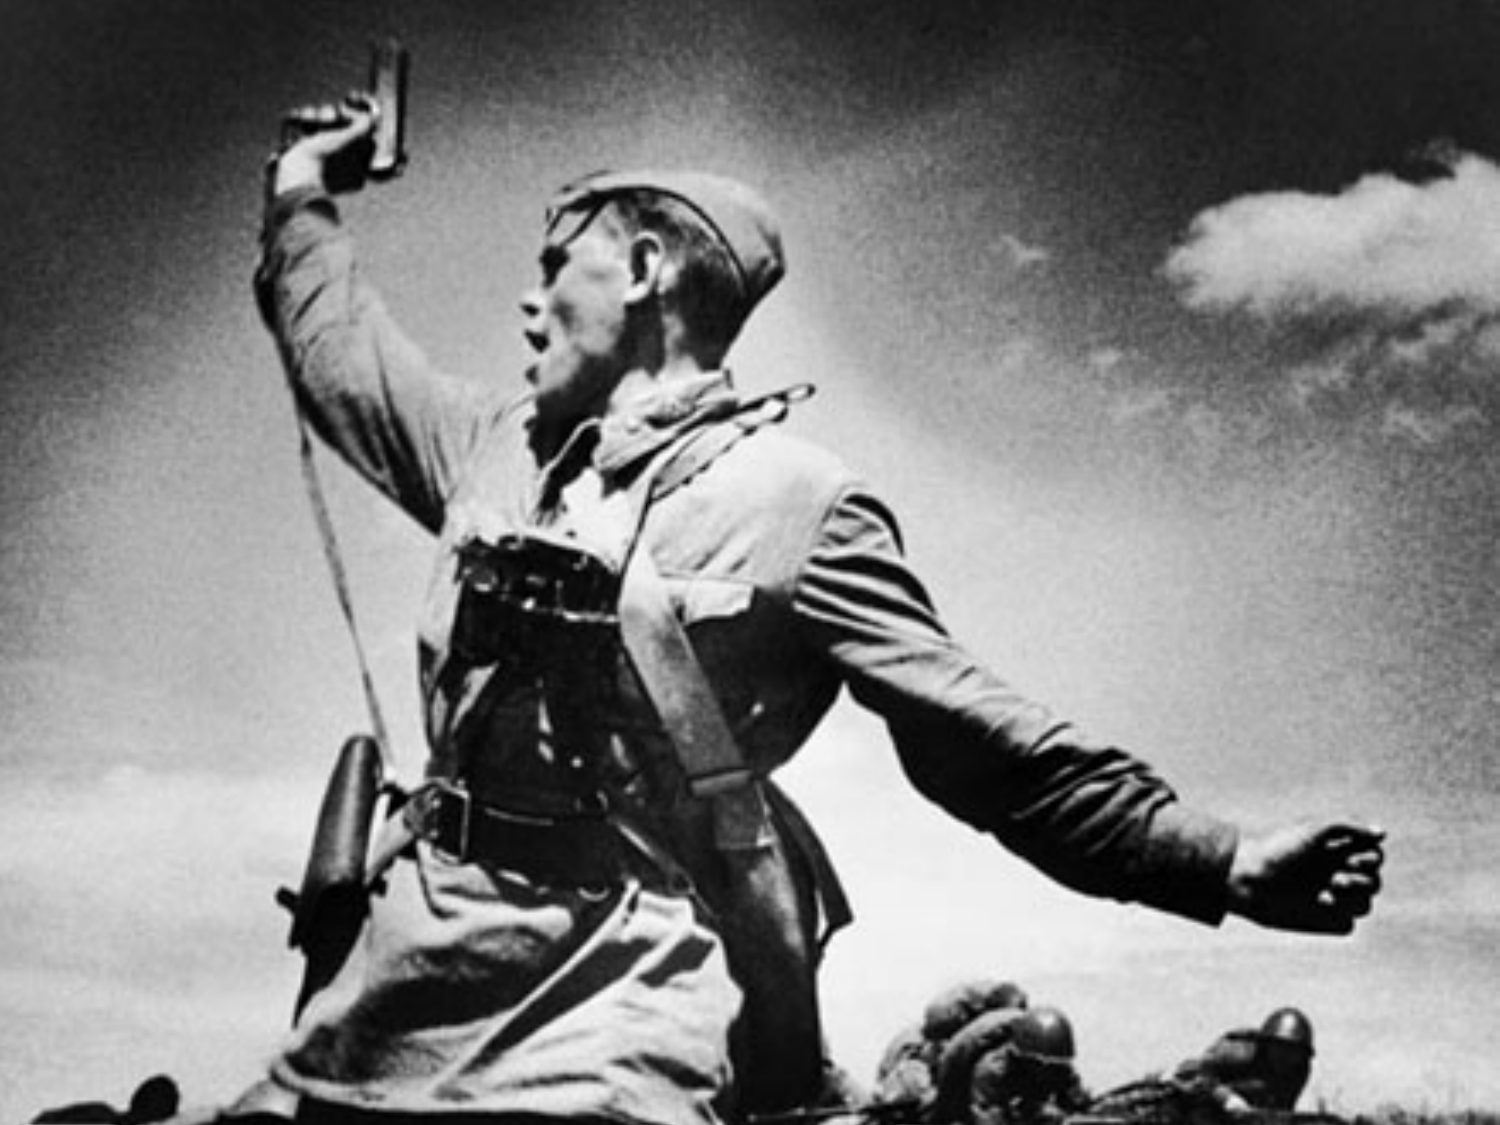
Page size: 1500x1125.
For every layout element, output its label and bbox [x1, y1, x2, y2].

list [0, 0, 1500, 1125]
